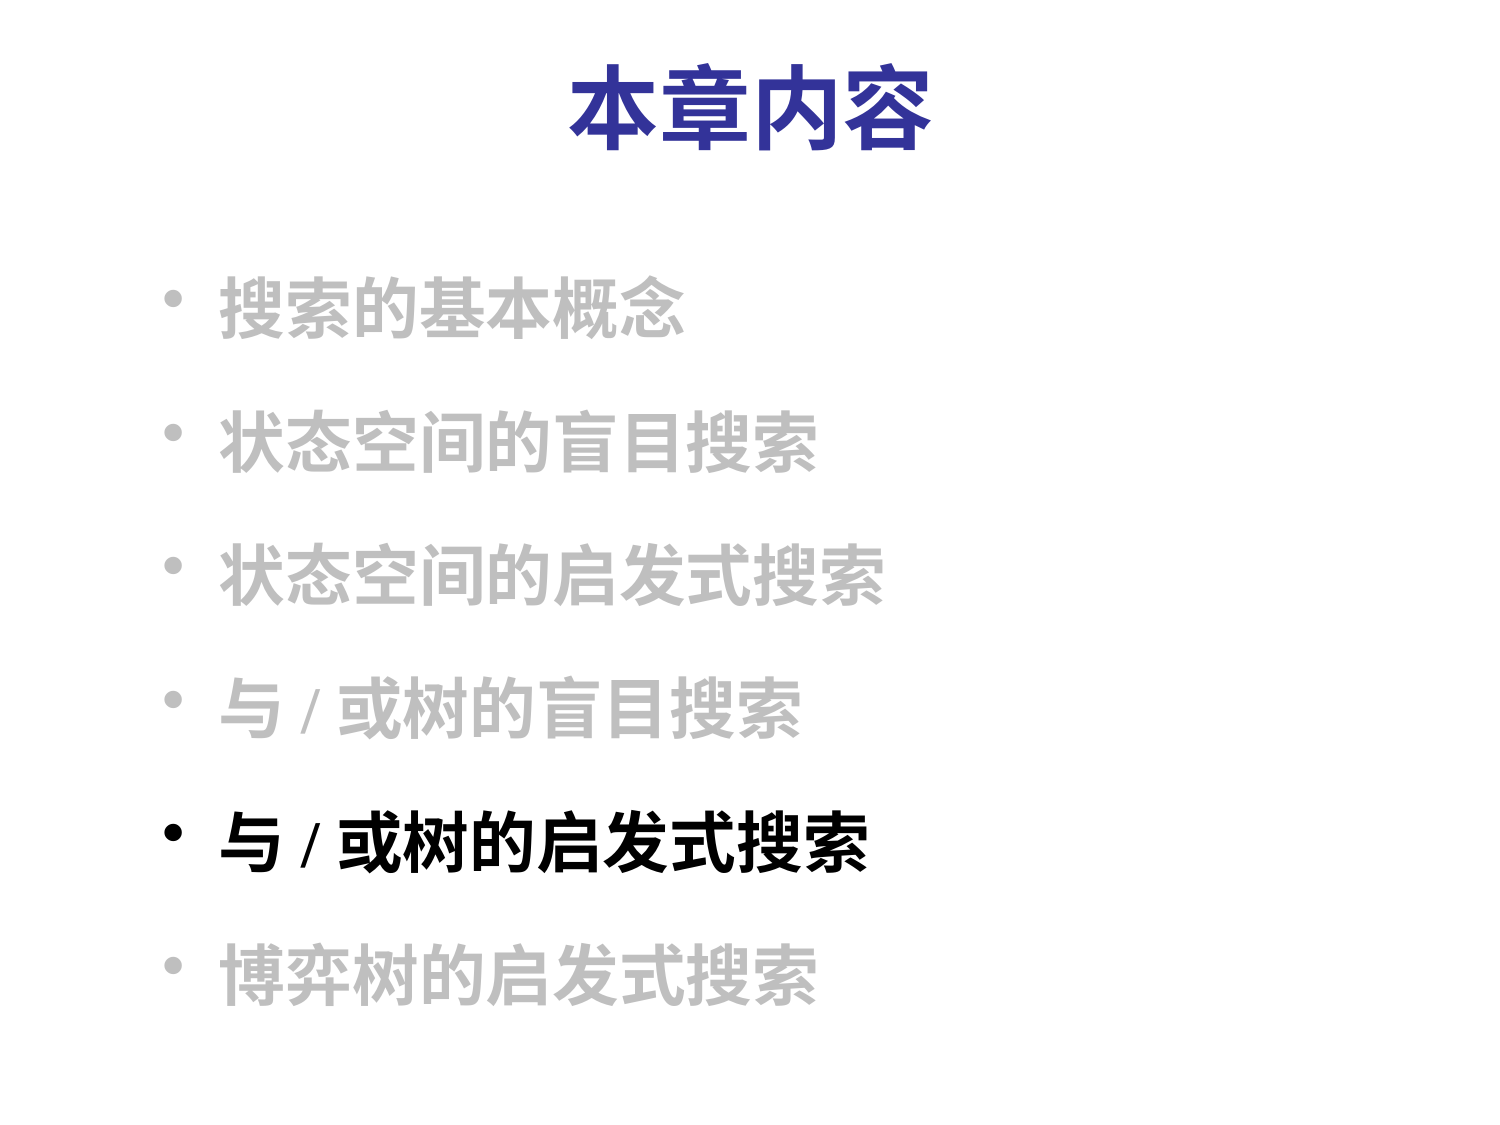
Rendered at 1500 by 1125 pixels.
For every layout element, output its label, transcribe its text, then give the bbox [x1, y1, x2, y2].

title 本章内容 [77, 31, 1425, 181]
list 搜索的基本概念 状态空间的盲目搜索 状态空间的启发式搜索 与/或树的盲目搜索 与/或树的启发式搜索 博弈树的启发式搜索 [147, 243, 1425, 1094]
